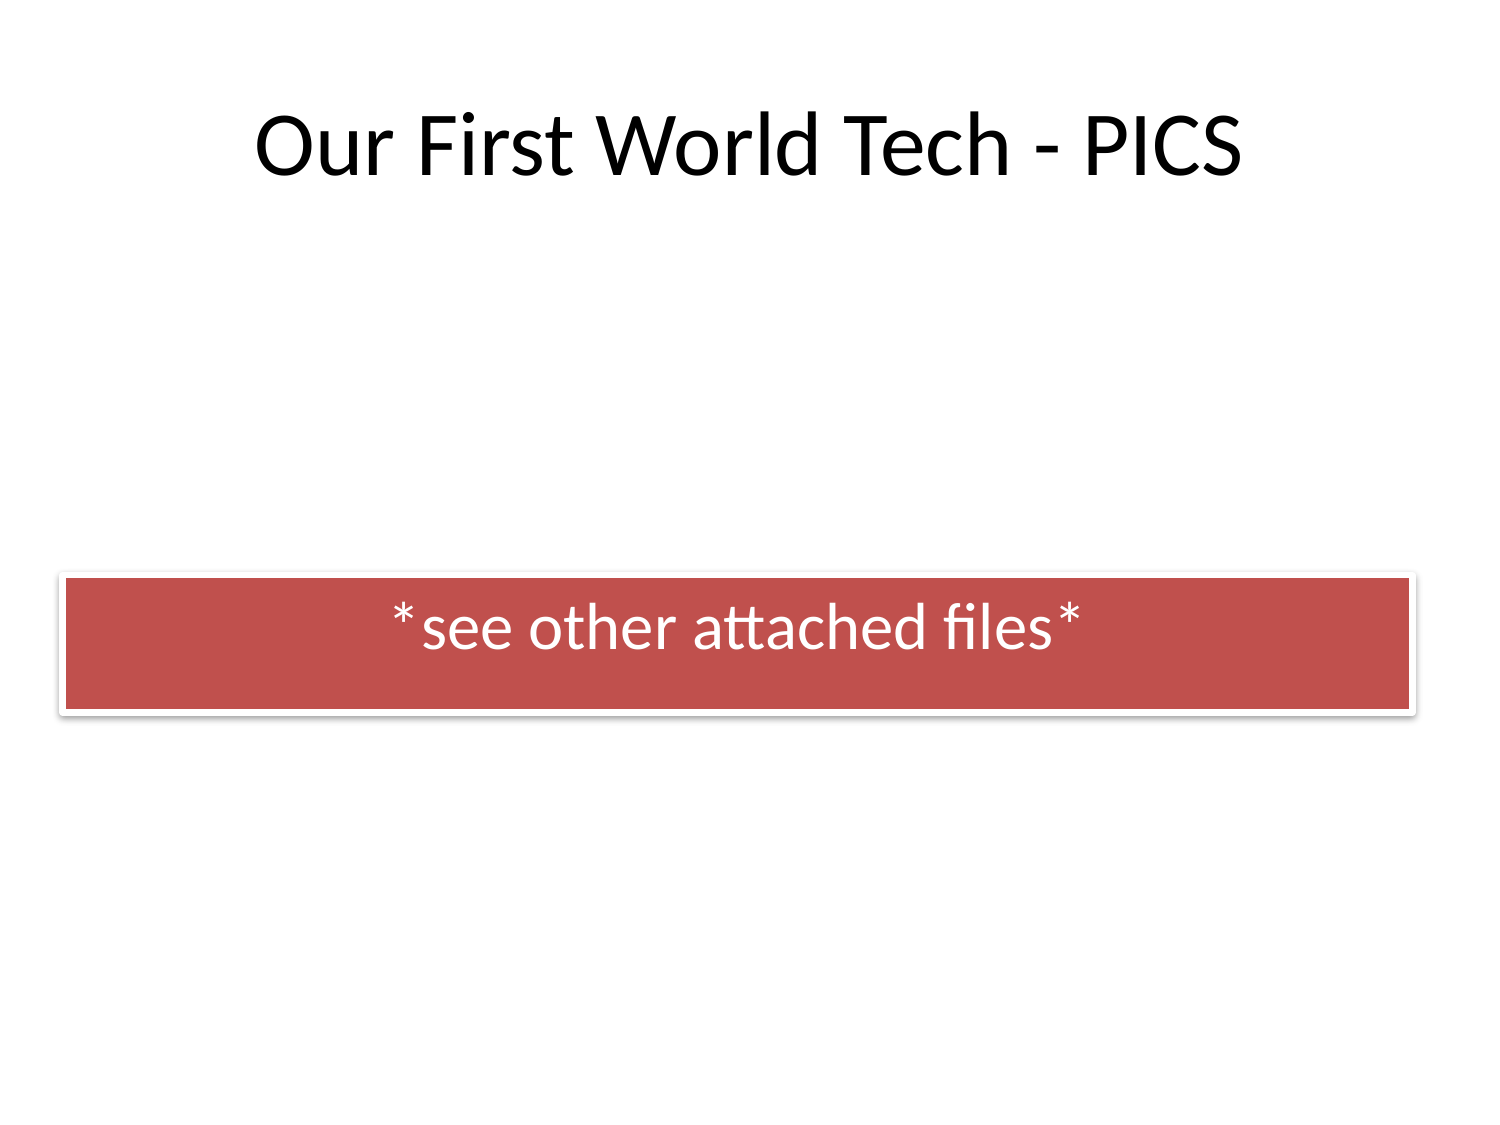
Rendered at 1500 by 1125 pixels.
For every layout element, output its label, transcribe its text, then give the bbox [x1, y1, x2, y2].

list *see other attached files* [59, 572, 1416, 716]
title Our First World Tech - PICS [75, 45, 1425, 233]
